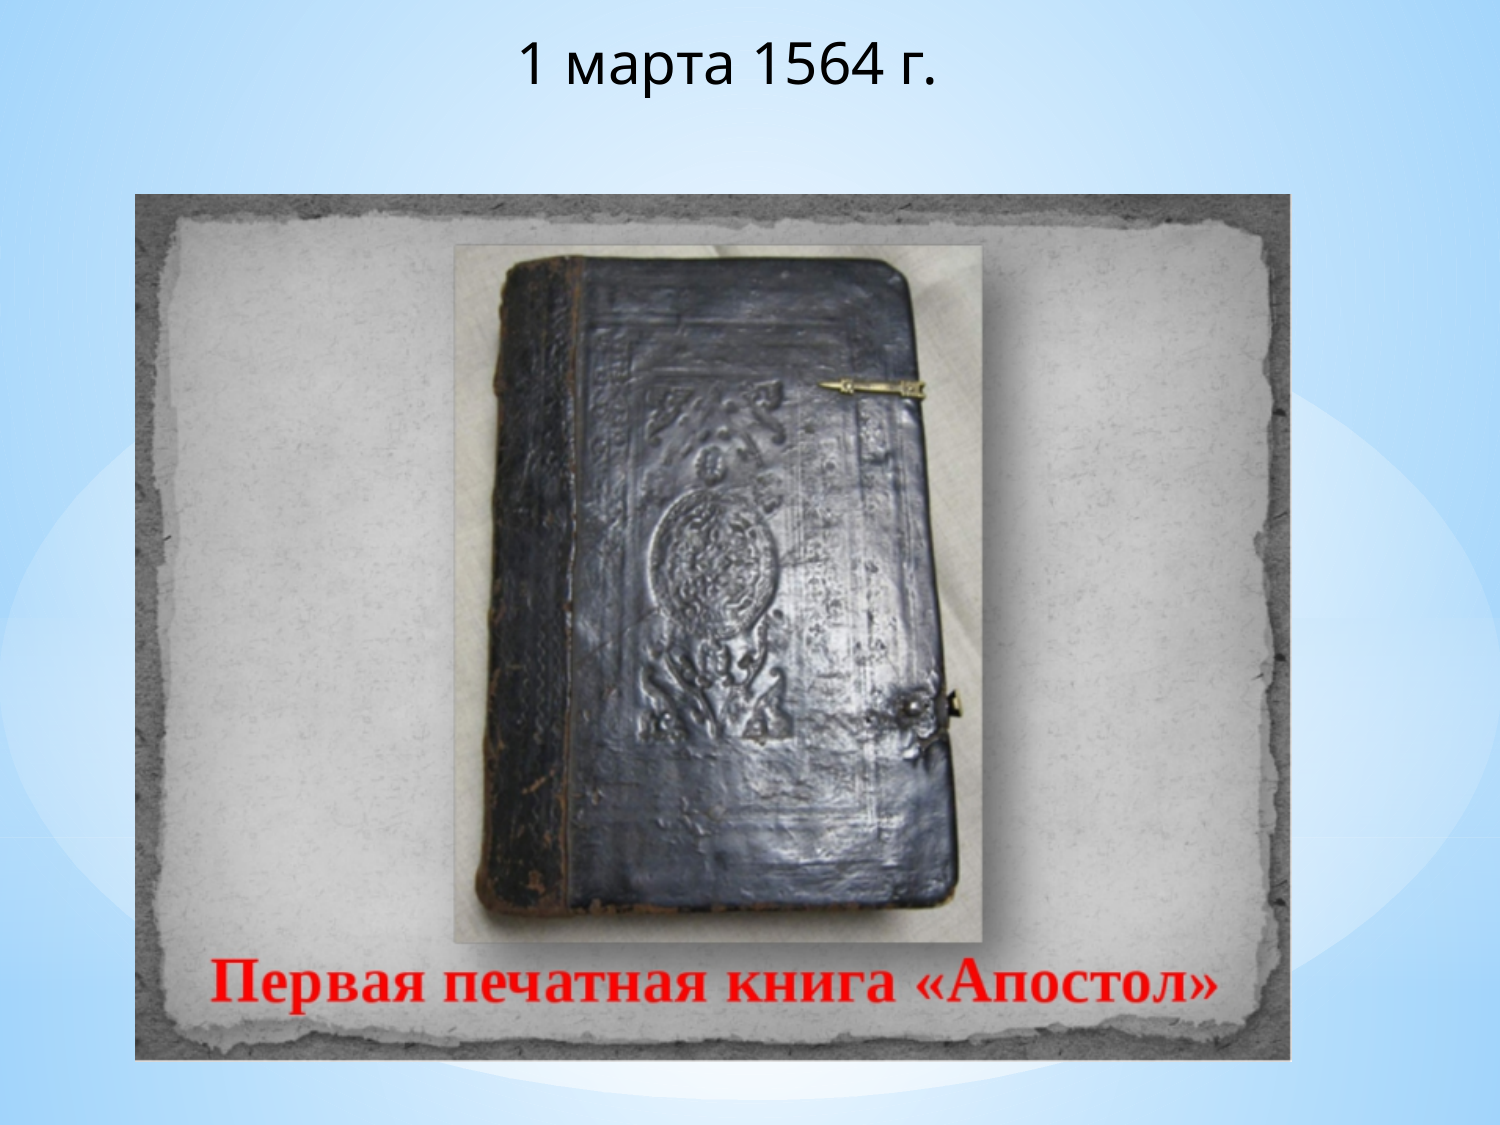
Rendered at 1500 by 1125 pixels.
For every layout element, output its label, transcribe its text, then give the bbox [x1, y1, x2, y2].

text_box 1 марта 1564 г. [501, 19, 953, 104]
picture [135, 194, 1292, 1062]
